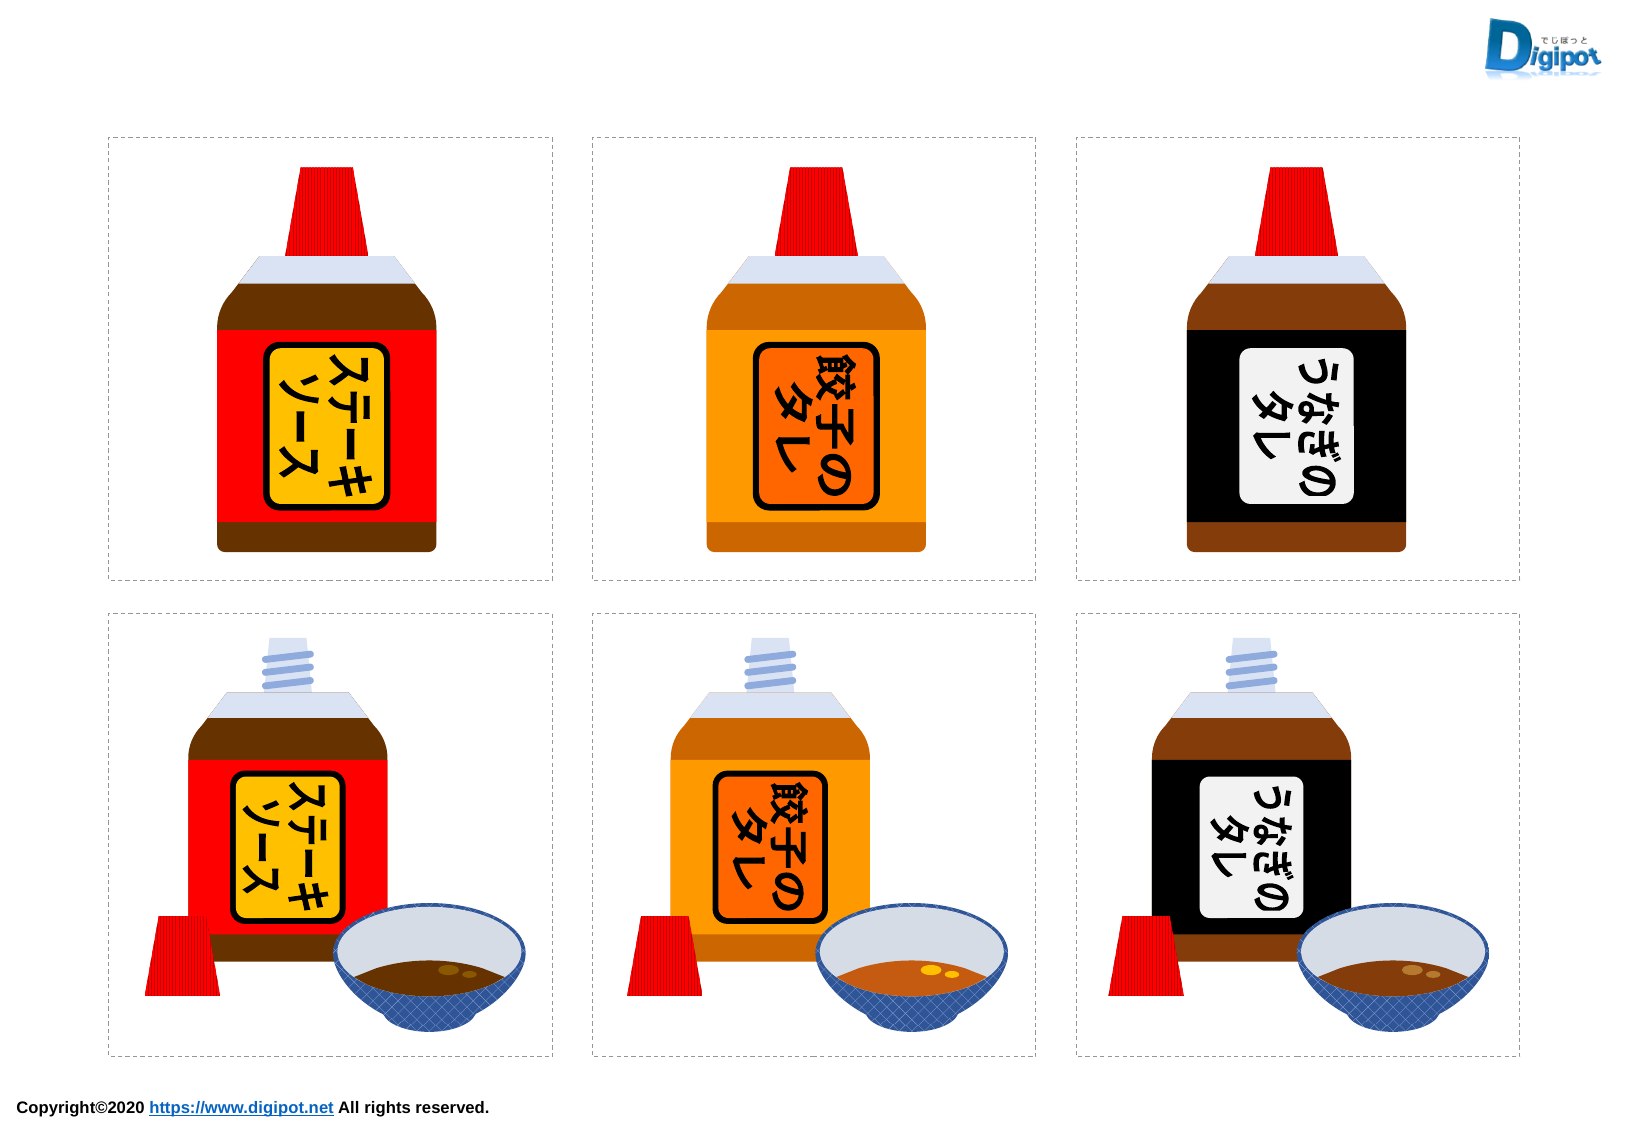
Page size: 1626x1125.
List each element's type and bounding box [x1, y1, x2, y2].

text_box [627, 637, 1009, 1032]
text_box [1108, 637, 1490, 1032]
text_box [144, 637, 526, 1032]
picture [1485, 18, 1602, 82]
text_box [217, 167, 437, 553]
text_box [1186, 167, 1407, 553]
text_box [706, 167, 926, 553]
